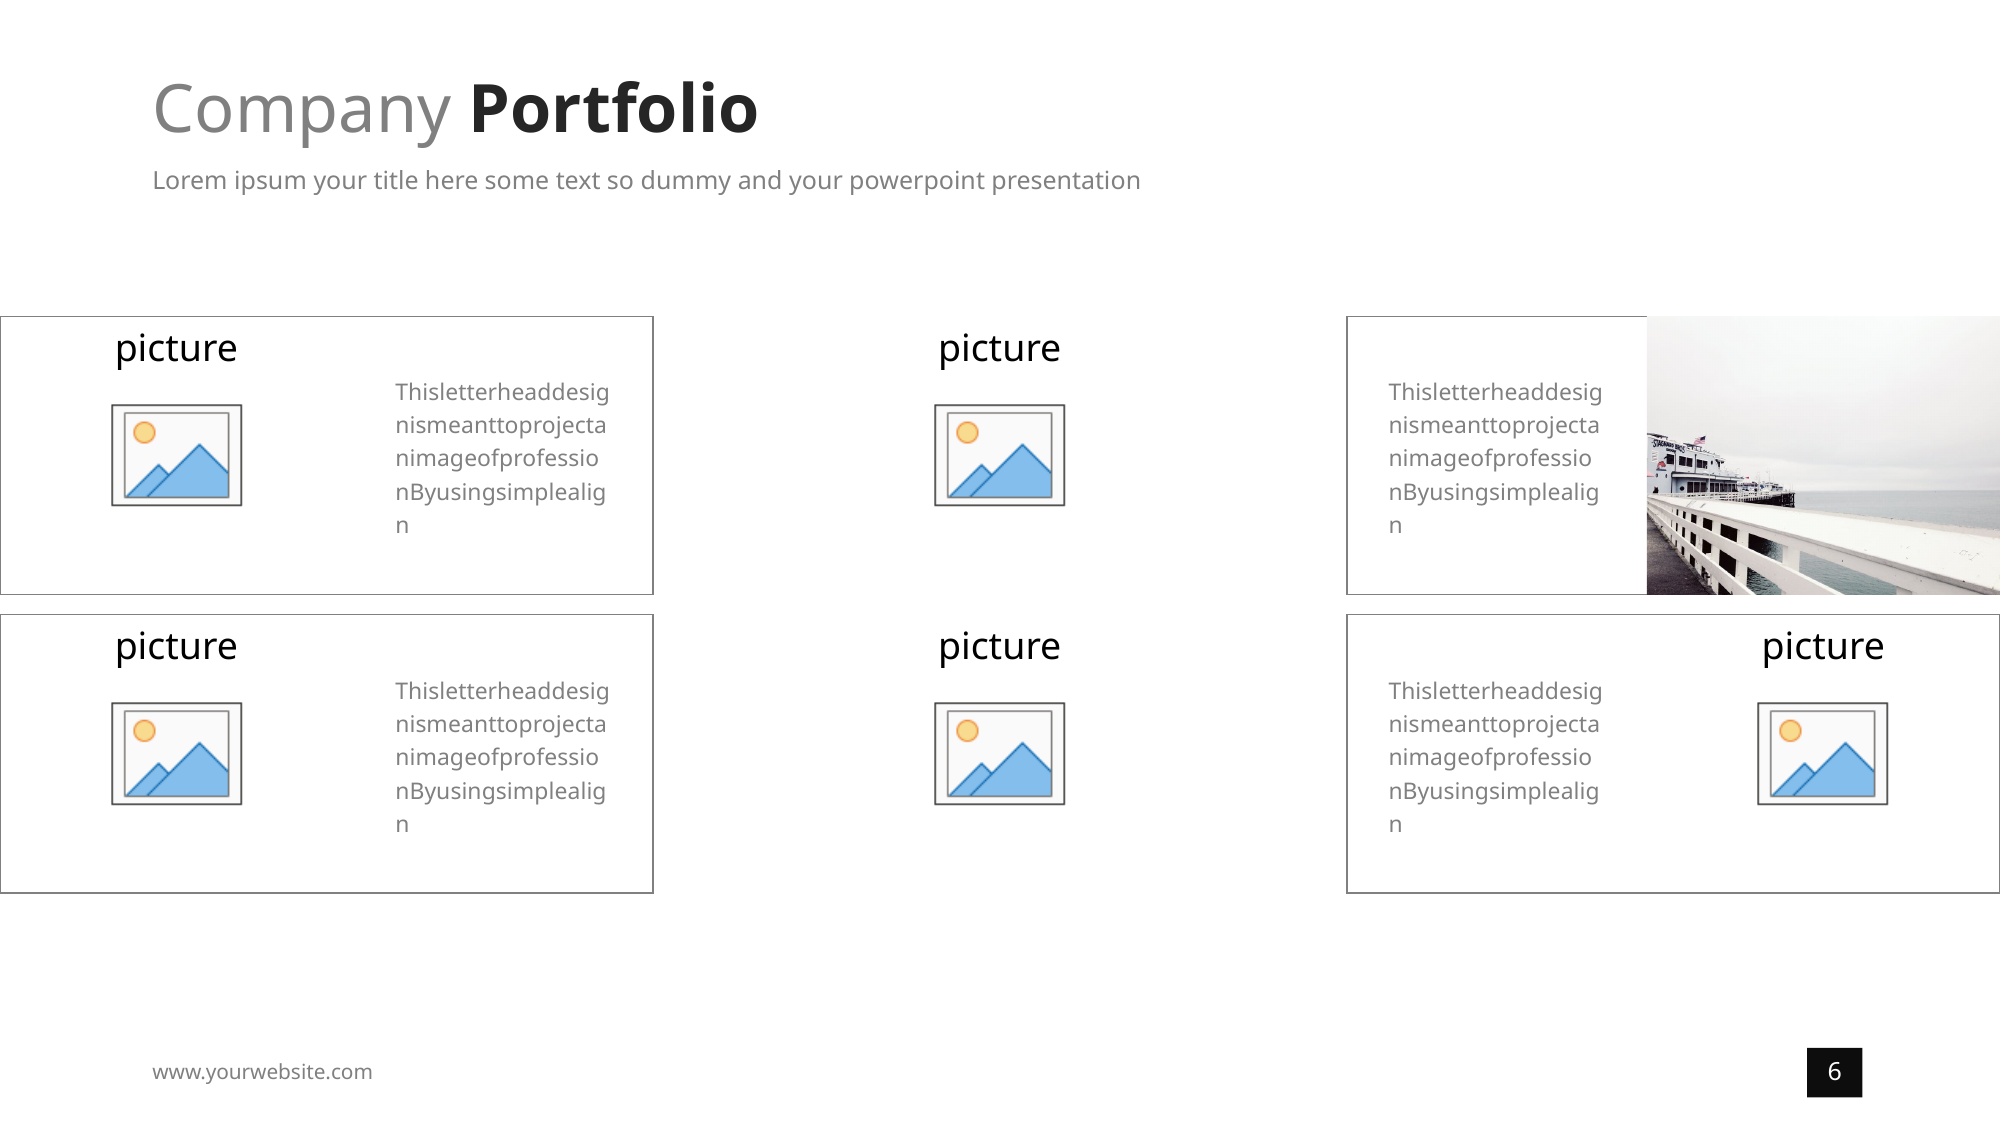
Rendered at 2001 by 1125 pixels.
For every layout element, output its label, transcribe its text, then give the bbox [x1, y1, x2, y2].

picture [673, 316, 1327, 595]
picture [0, 316, 354, 595]
text_box ThisletterheaddesignismeanttoprojectanimageofprofessionByusingsimplealign [395, 379, 611, 530]
title Company Portfolio [137, 55, 1863, 160]
picture [1646, 614, 2000, 893]
picture [1646, 316, 2000, 595]
text_box [0, 614, 654, 894]
list Lorem ipsum your title here some text so dummy and your powerpoint presentation [137, 160, 1863, 207]
text_box [1346, 614, 2000, 894]
text_box [0, 315, 654, 596]
picture [673, 614, 1327, 893]
slide_number 6 [1797, 1042, 1872, 1103]
text_box ThisletterheaddesignismeanttoprojectanimageofprofessionByusingsimplealign [1388, 678, 1604, 829]
text_box ThisletterheaddesignismeanttoprojectanimageofprofessionByusingsimplealign [1388, 379, 1604, 530]
footer www.yourwebsite.com [137, 1042, 415, 1103]
text_box ThisletterheaddesignismeanttoprojectanimageofprofessionByusingsimplealign [395, 678, 611, 829]
text_box [1346, 315, 2000, 596]
picture [0, 614, 354, 893]
